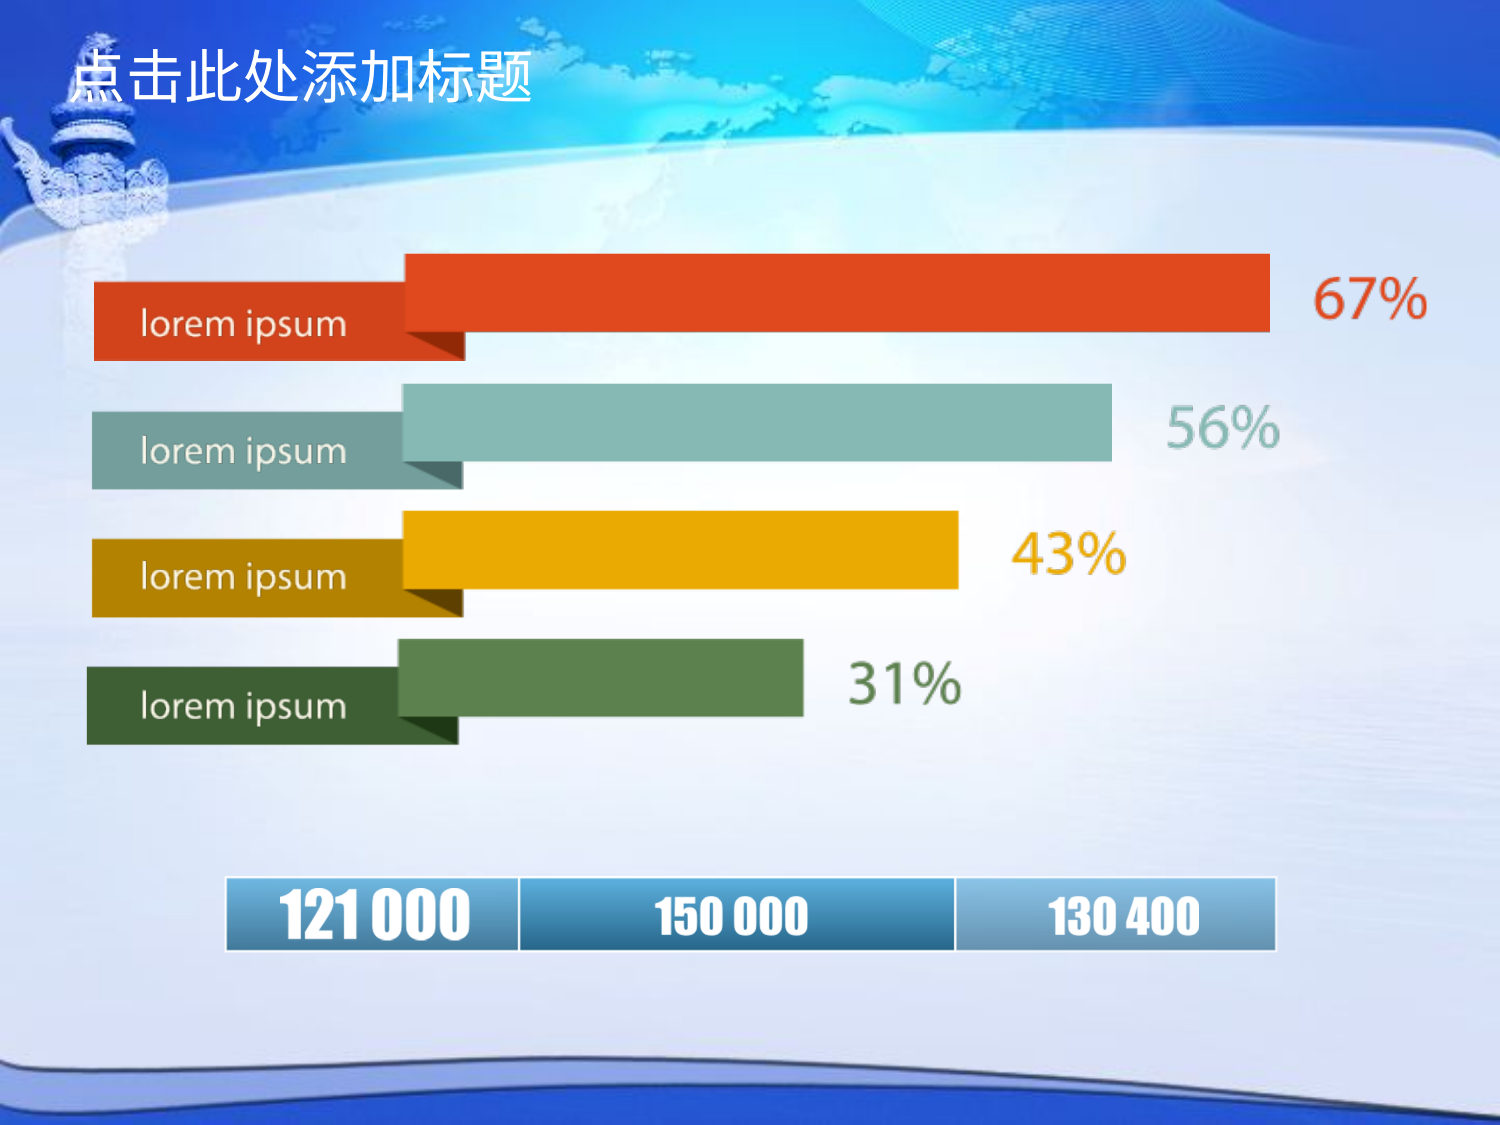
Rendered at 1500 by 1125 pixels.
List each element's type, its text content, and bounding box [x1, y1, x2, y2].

picture [0, 0, 1500, 1125]
text_box 点击此处添加标题 [53, 33, 845, 118]
